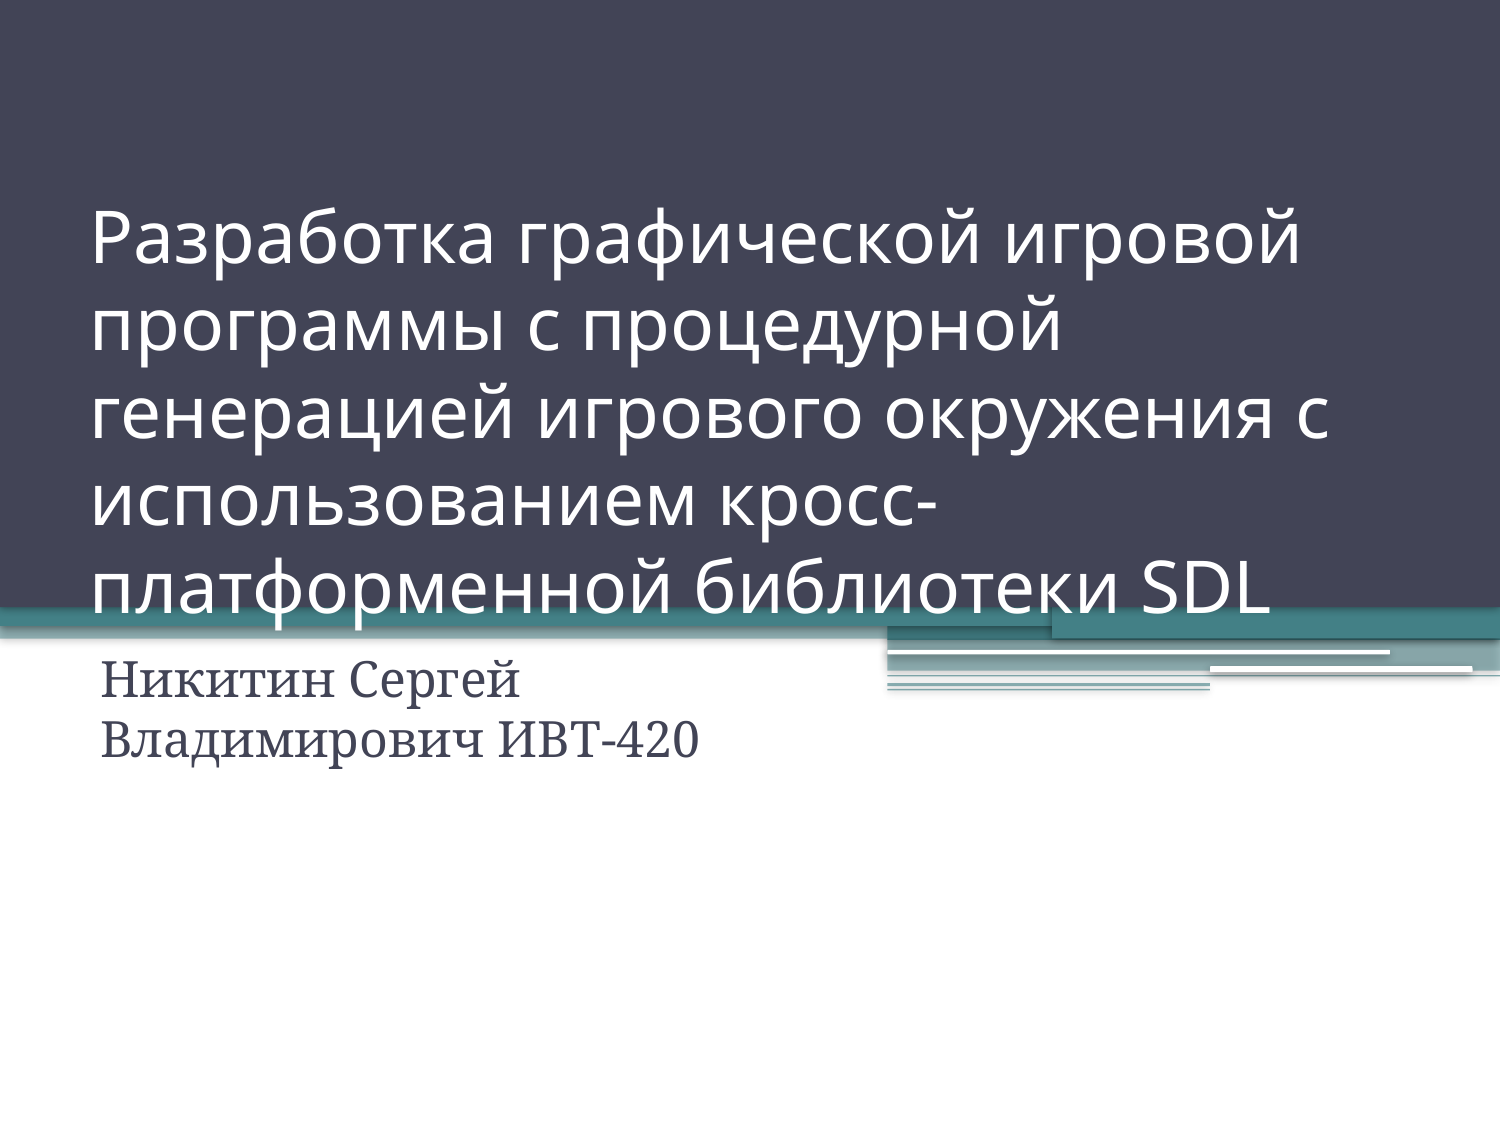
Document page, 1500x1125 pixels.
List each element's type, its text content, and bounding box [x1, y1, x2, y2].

subtitle Никитин Сергей Владимирович ИВТ-420 [75, 639, 888, 928]
title Разработка графической игровой программы с процедурной генерацией игрового окружения с использованием кросс-платформенной библиотеки SDL [75, 394, 1463, 636]
